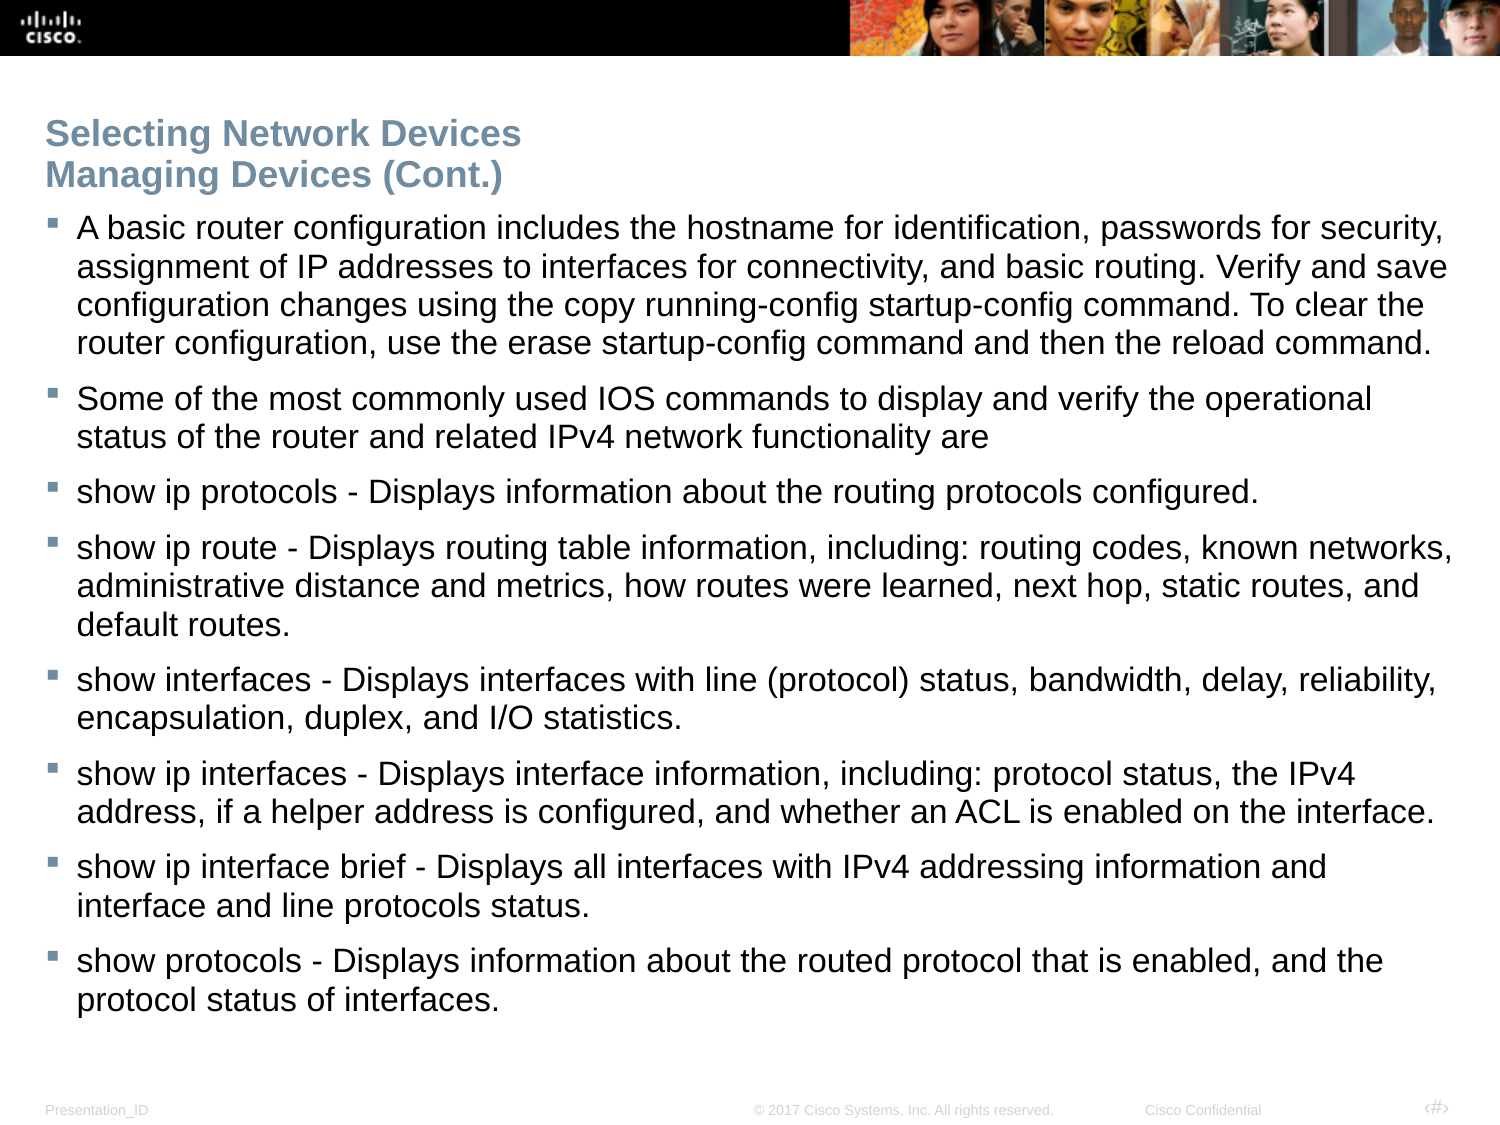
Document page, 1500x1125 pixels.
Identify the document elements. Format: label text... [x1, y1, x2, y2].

picture [0, 0, 1500, 56]
title Selecting Network Devices Managing Devices (Cont.) [31, 64, 1471, 202]
list A basic router configuration includes the hostname for identification, passwords for security, assignment of IP addresses to interfaces for connectivity, and basic routing. Verify and save configuration changes using the copy running-config startup-config command. To clear the router configuration, use the erase startup-config command and then the reload command. Some of the most commonly used IOS commands to display and verify the operational status of the router and related IPv4 network functionality are show ip protocols - Displays information about the routing protocols configured. show ip route - Displays routing table information, including: routing codes, known networks, administrative distance and metrics, how routes were learned, next hop, static routes, and default routes. show interfaces - Displays interfaces with line (protocol) status, bandwidth, delay, reliability, encapsulation, duplex, and I/O statistics. show ip interfaces - Displays interface information, including: protocol status, the IPv4 address, if a helper address is configured, and whether an ACL is enabled on the interface. show ip interface brief - Displays all interfaces with IPv4 addressing information and interface and line protocols status. show protocols - Displays information about the routed protocol that is enabled, and the protocol status of interfaces. [31, 202, 1471, 1071]
